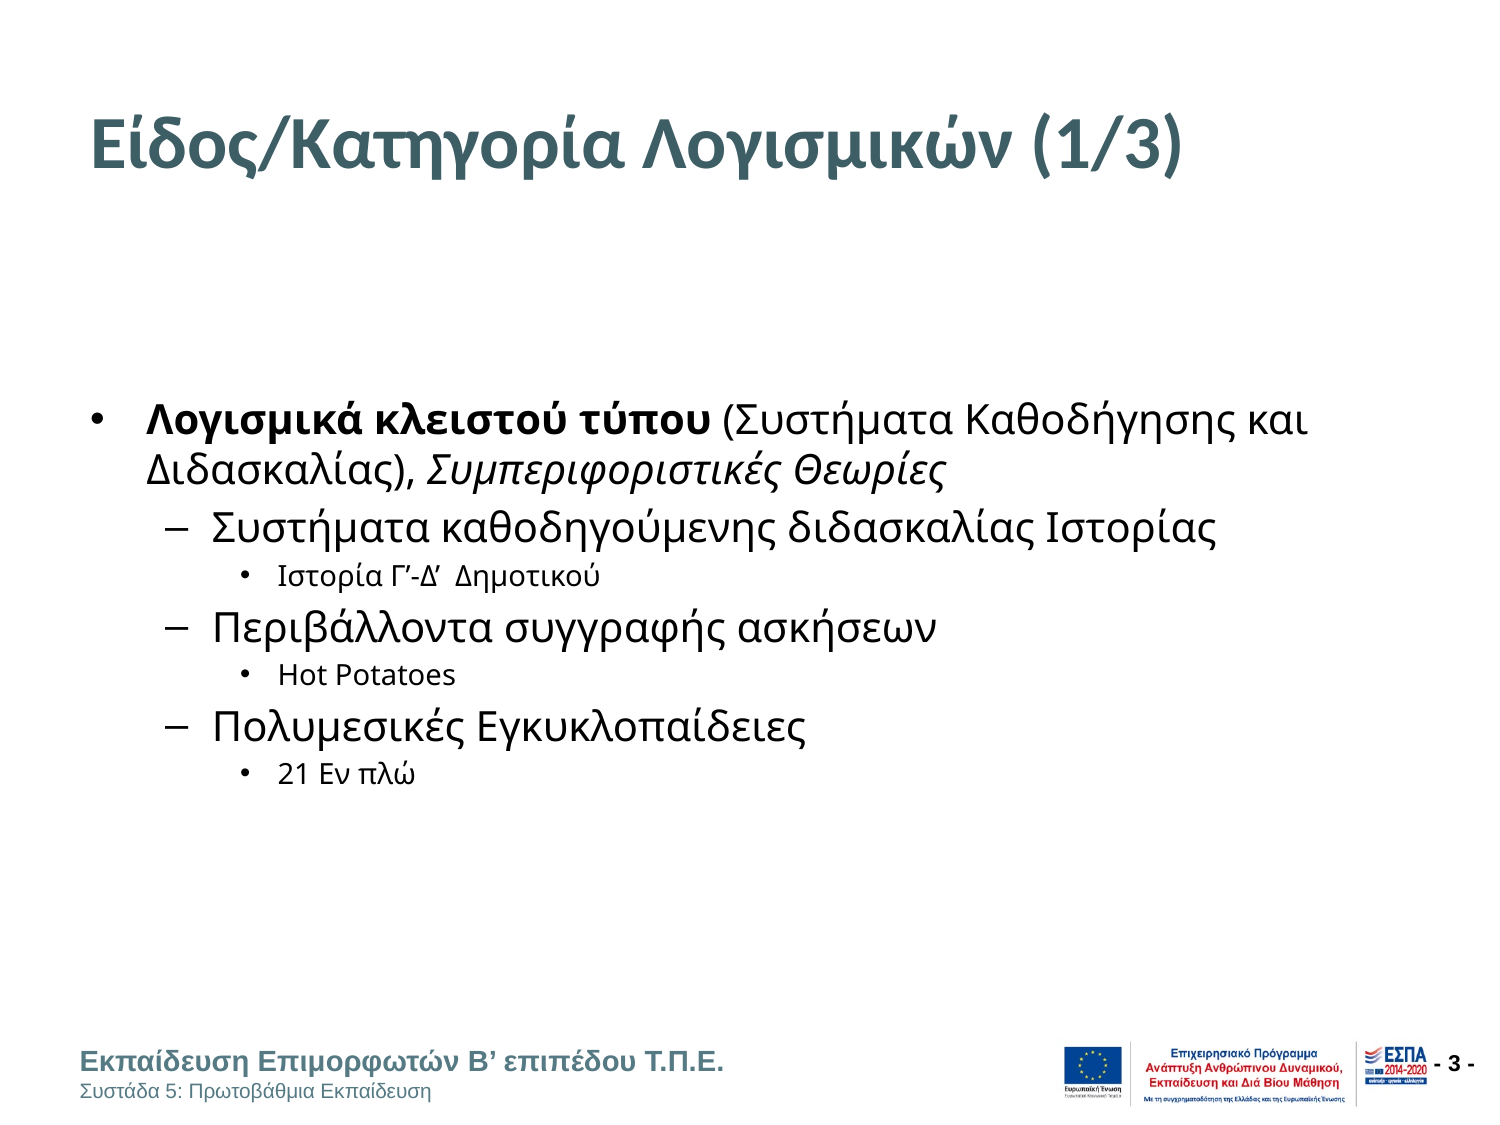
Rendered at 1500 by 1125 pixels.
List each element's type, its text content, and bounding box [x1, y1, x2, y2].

title Είδος/Κατηγορία Λογισμικών (1/3) [75, 45, 1247, 233]
list Λογισμικά κλειστού τύπου (Συστήματα Καθοδήγησης και Διδασκαλίας), Συμπεριφοριστικές Θεωρίες Συστήματα καθοδηγούμενης διδασκαλίας Ιστορίας Ιστορία Γ’-Δ’ Δημοτικού Περιβάλλοντα συγγραφής ασκήσεων Hot Potatoes Πολυμεσικές Εγκυκλοπαίδειες 21 Εν πλώ [75, 385, 1425, 1047]
picture [1055, 1037, 1436, 1111]
